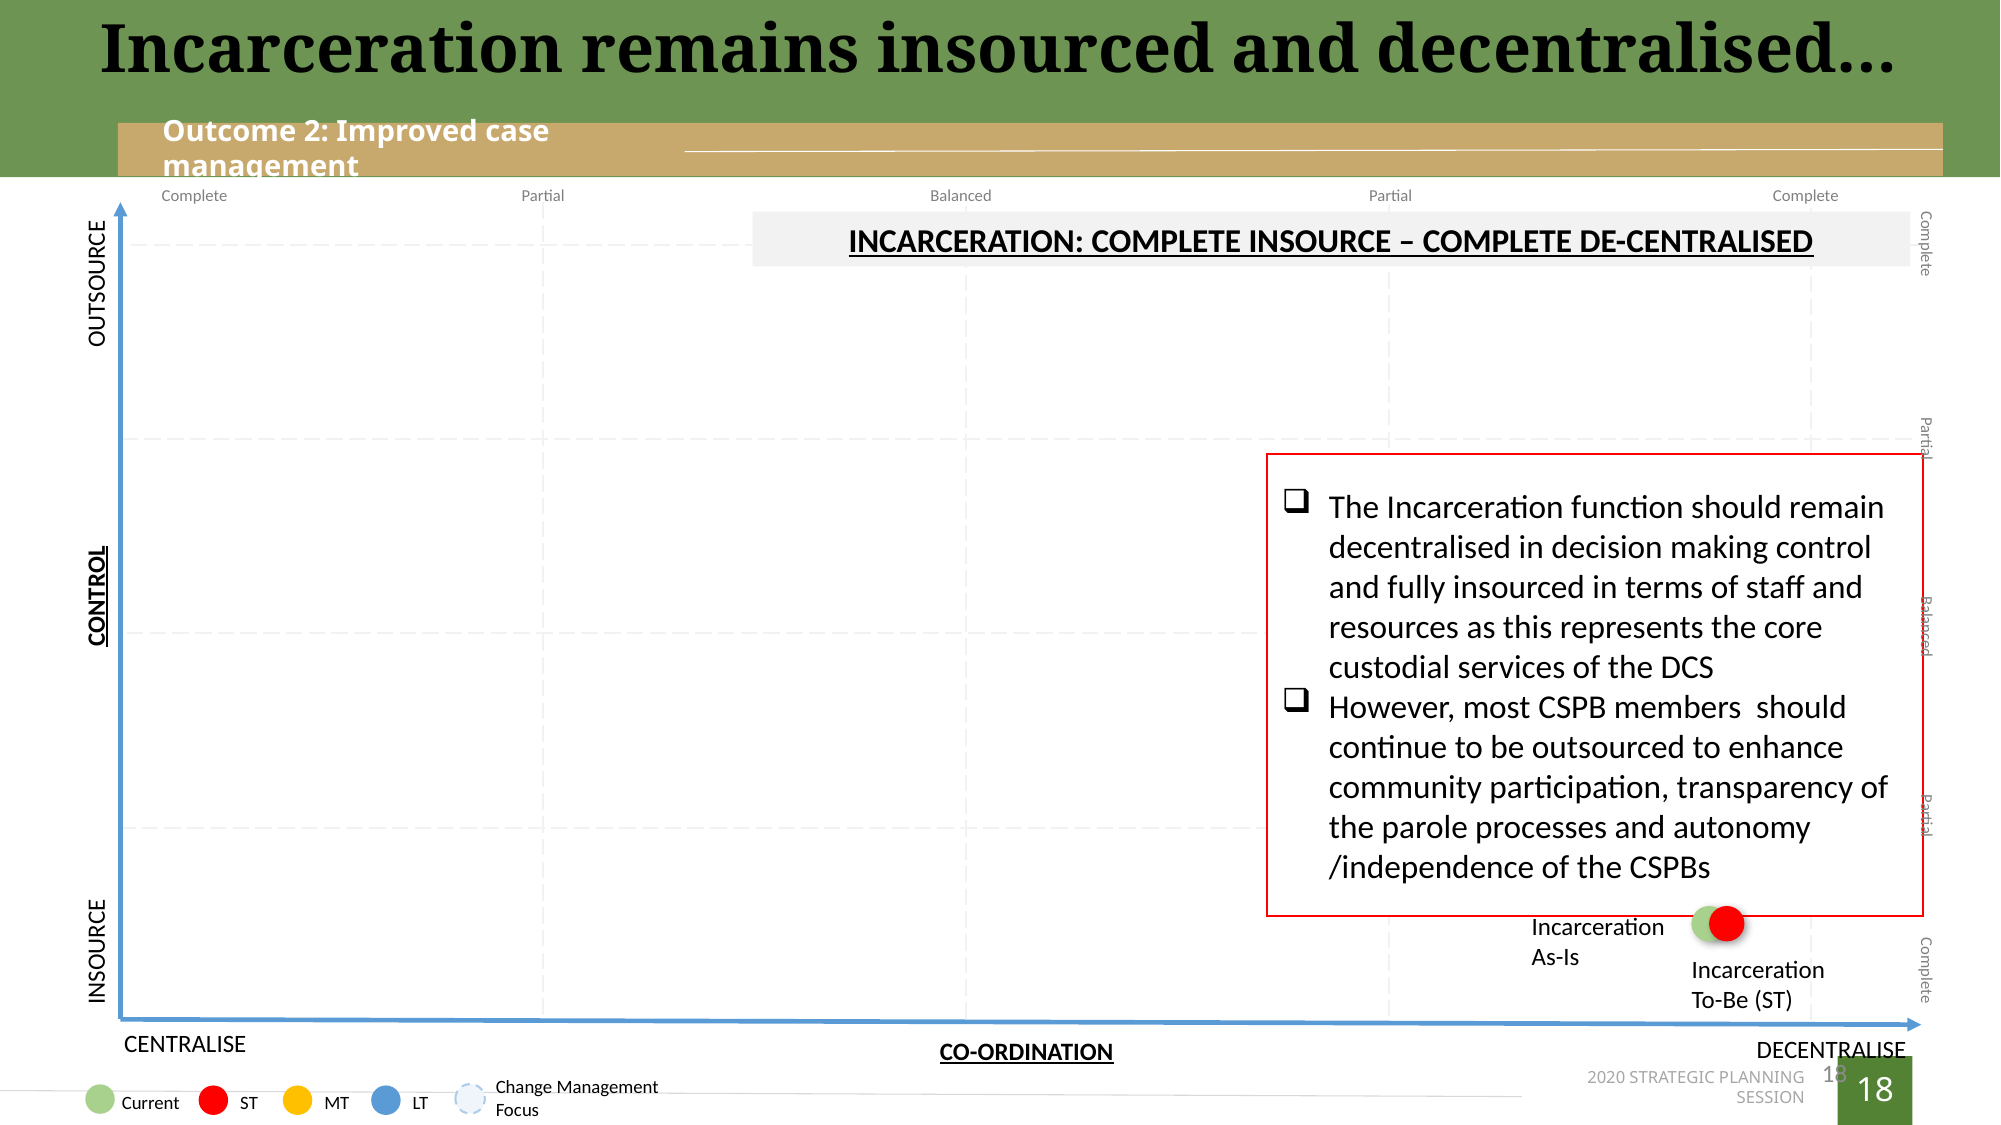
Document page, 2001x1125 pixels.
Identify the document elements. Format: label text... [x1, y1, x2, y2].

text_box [1516, 905, 1676, 968]
text_box Outcome 2: Improved case management [162, 112, 685, 168]
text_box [455, 1078, 680, 1116]
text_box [198, 1083, 282, 1121]
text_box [1676, 905, 1866, 1011]
title Incarceration remains insourced and decentralised… [0, 7, 2000, 174]
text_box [121, 202, 1921, 1019]
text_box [1511, 578, 2000, 638]
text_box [115, 168, 1863, 223]
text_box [109, 1021, 1922, 1078]
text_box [85, 1080, 209, 1124]
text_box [282, 1083, 371, 1121]
slide_number 18 [1412, 1078, 1863, 1103]
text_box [371, 1083, 536, 1121]
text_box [68, 191, 121, 1020]
